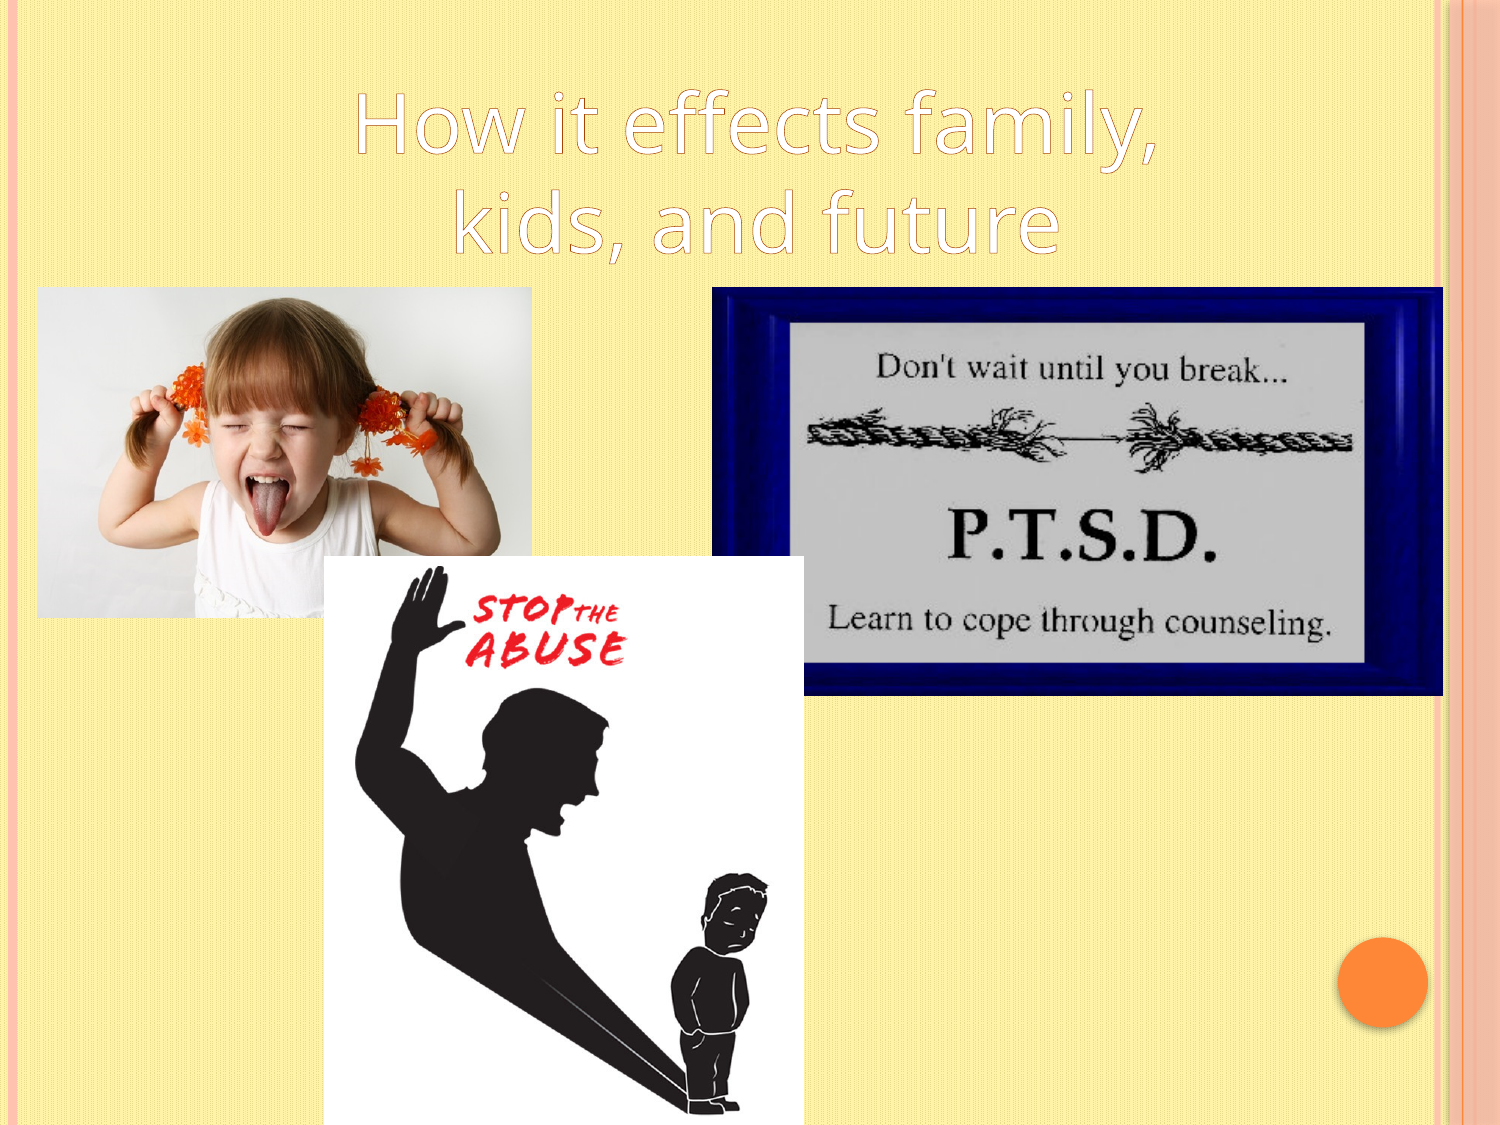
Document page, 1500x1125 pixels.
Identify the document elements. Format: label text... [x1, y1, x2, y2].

picture [36, 286, 1443, 1125]
text_box How it effects family, kids, and future [249, 62, 1263, 278]
